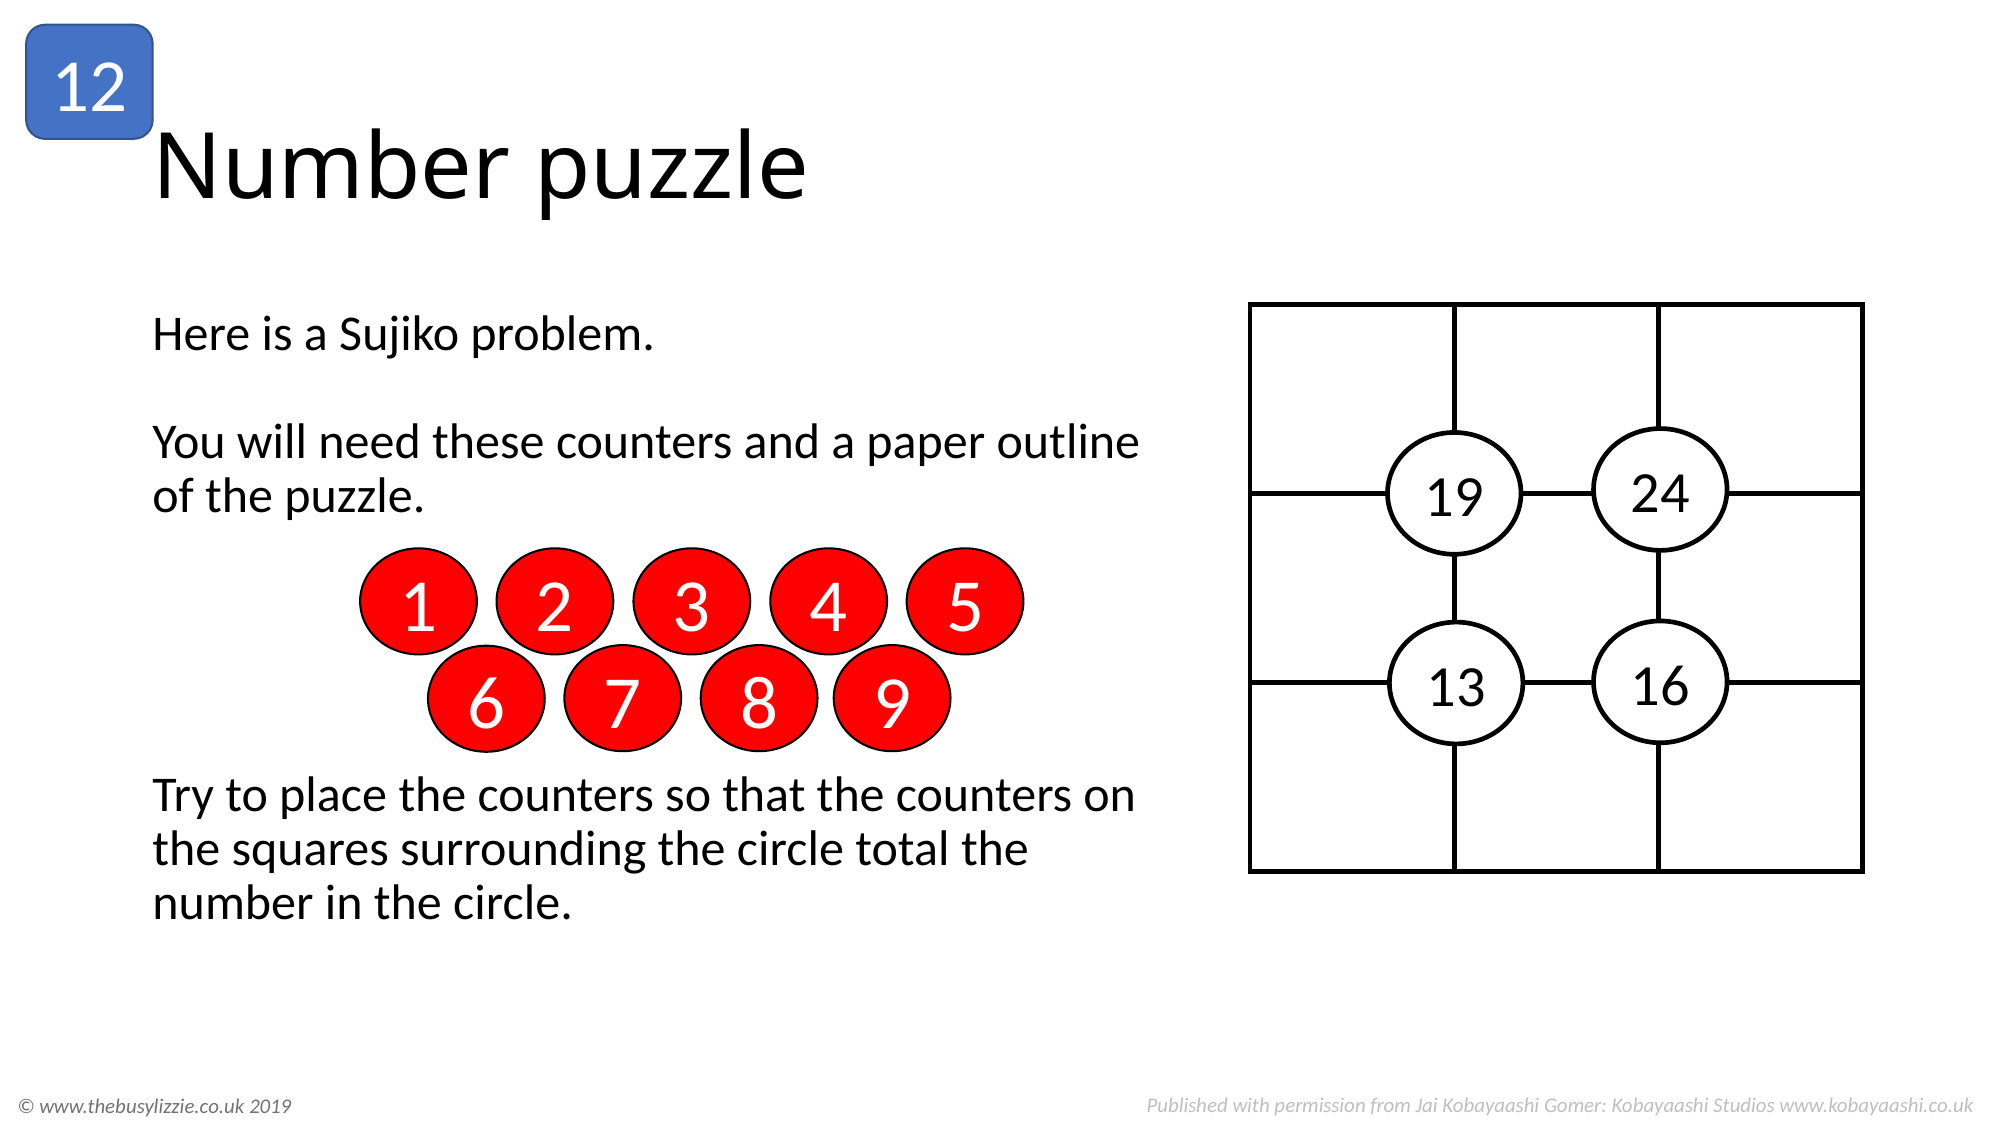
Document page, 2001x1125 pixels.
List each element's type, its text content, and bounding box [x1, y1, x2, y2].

text_box Published with permission from Jai Kobayaashi Gomer: Kobayaashi Studios www.kobayaashi.co.uk [1131, 1084, 2000, 1125]
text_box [1250, 304, 1863, 872]
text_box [360, 548, 1024, 752]
list Here is a Sujiko problem. You will need these counters and a paper outline of the puzzle. Try to place the counters so that the counters on the squares surrounding the circle total the number in the circle. [137, 299, 1186, 1049]
text_box 12 [25, 23, 154, 140]
title Number puzzle [137, 59, 1863, 278]
text_box © www.thebusylizzie.co.uk 2019 [2, 1085, 311, 1125]
